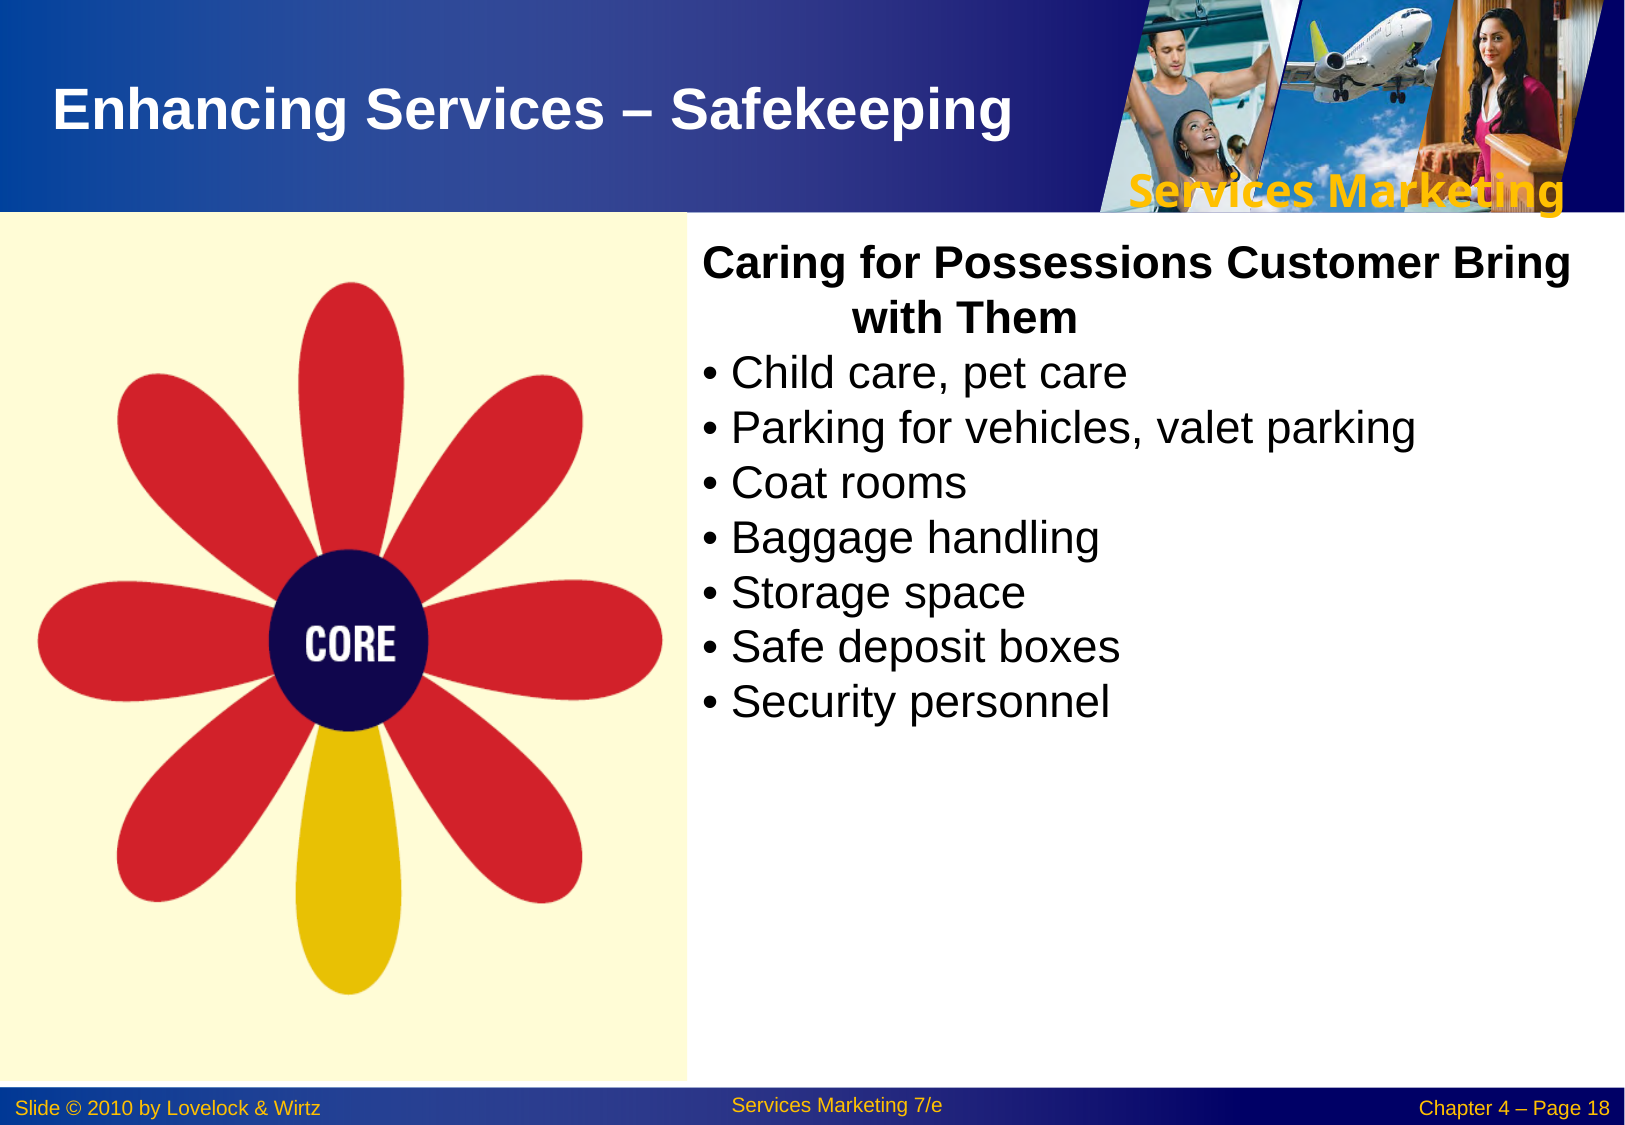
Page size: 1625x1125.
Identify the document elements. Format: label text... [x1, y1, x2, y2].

text_box Caring for Possessions Customer Bring with Them • Child care, pet care • Parking for vehicles, valet parking • Coat rooms • Baggage handling • Storage space • Safe deposit boxes • Security personnel [692, 224, 1625, 813]
picture [0, 212, 688, 1081]
picture [1162, 186, 1172, 192]
title Enhancing Services – Safekeeping [36, 37, 1088, 176]
picture [1100, 0, 1604, 213]
picture [1546, 187, 1556, 202]
